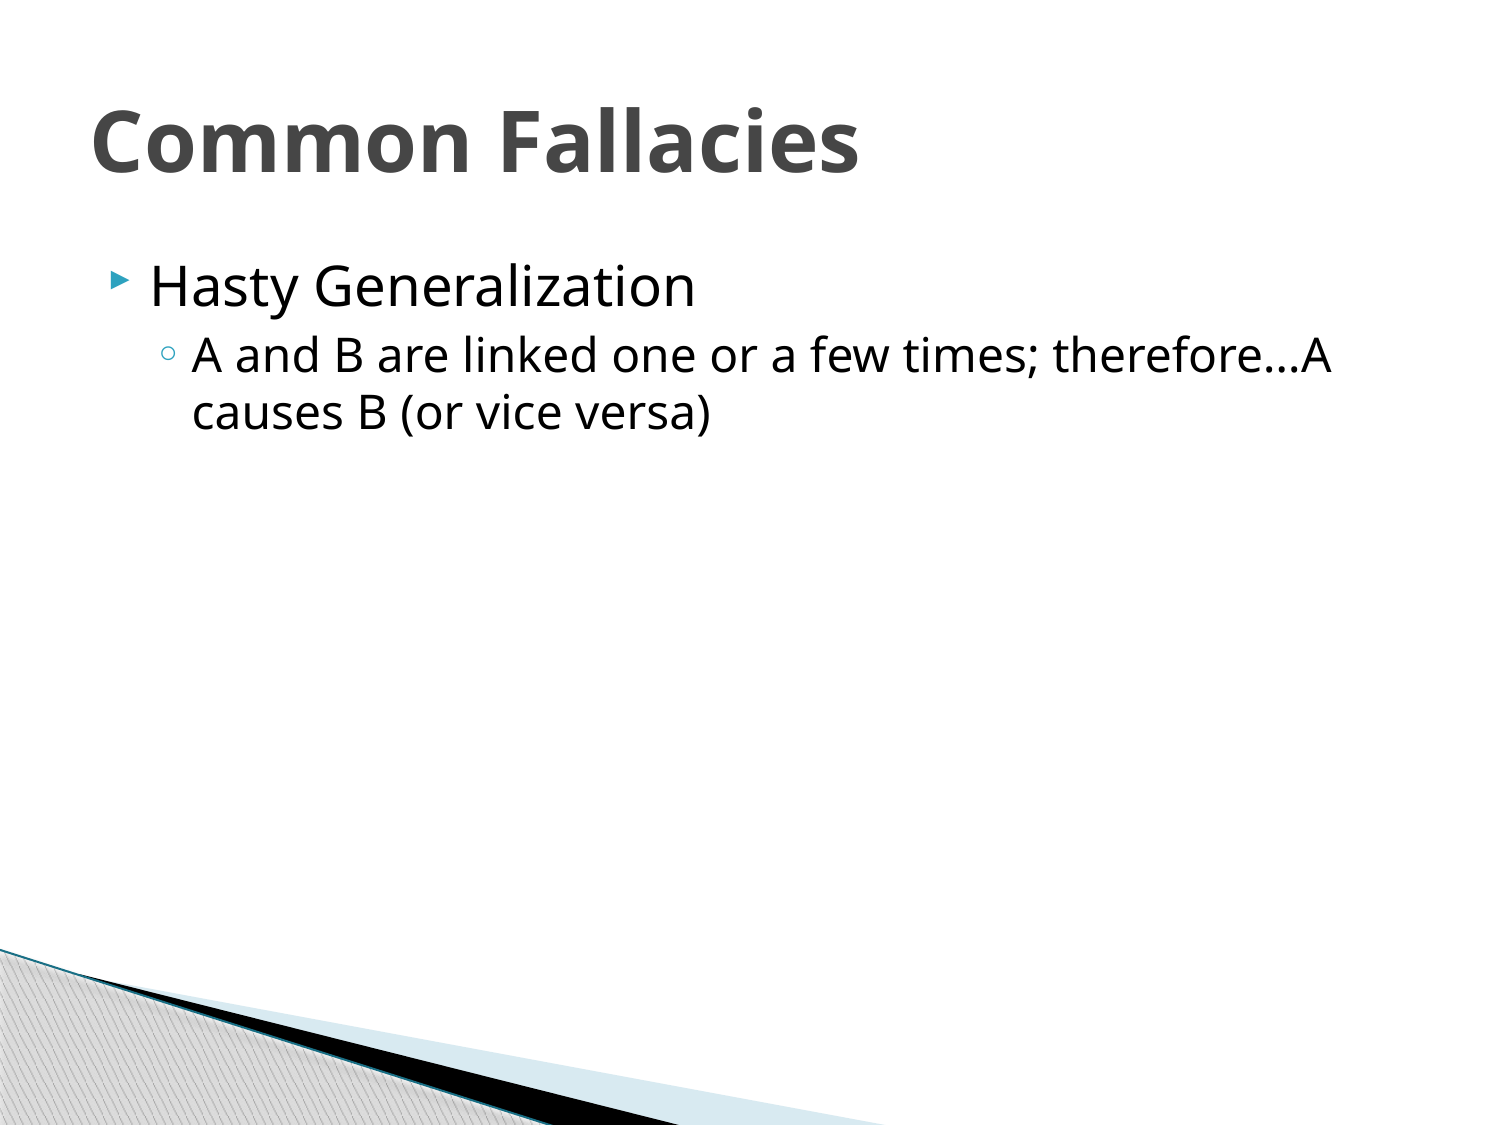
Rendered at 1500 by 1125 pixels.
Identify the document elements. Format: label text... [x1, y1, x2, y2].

list Hasty Generalization A and B are linked one or a few times; therefore…A causes B (or vice versa) [75, 243, 1425, 986]
title Common Fallacies [75, 45, 1425, 233]
